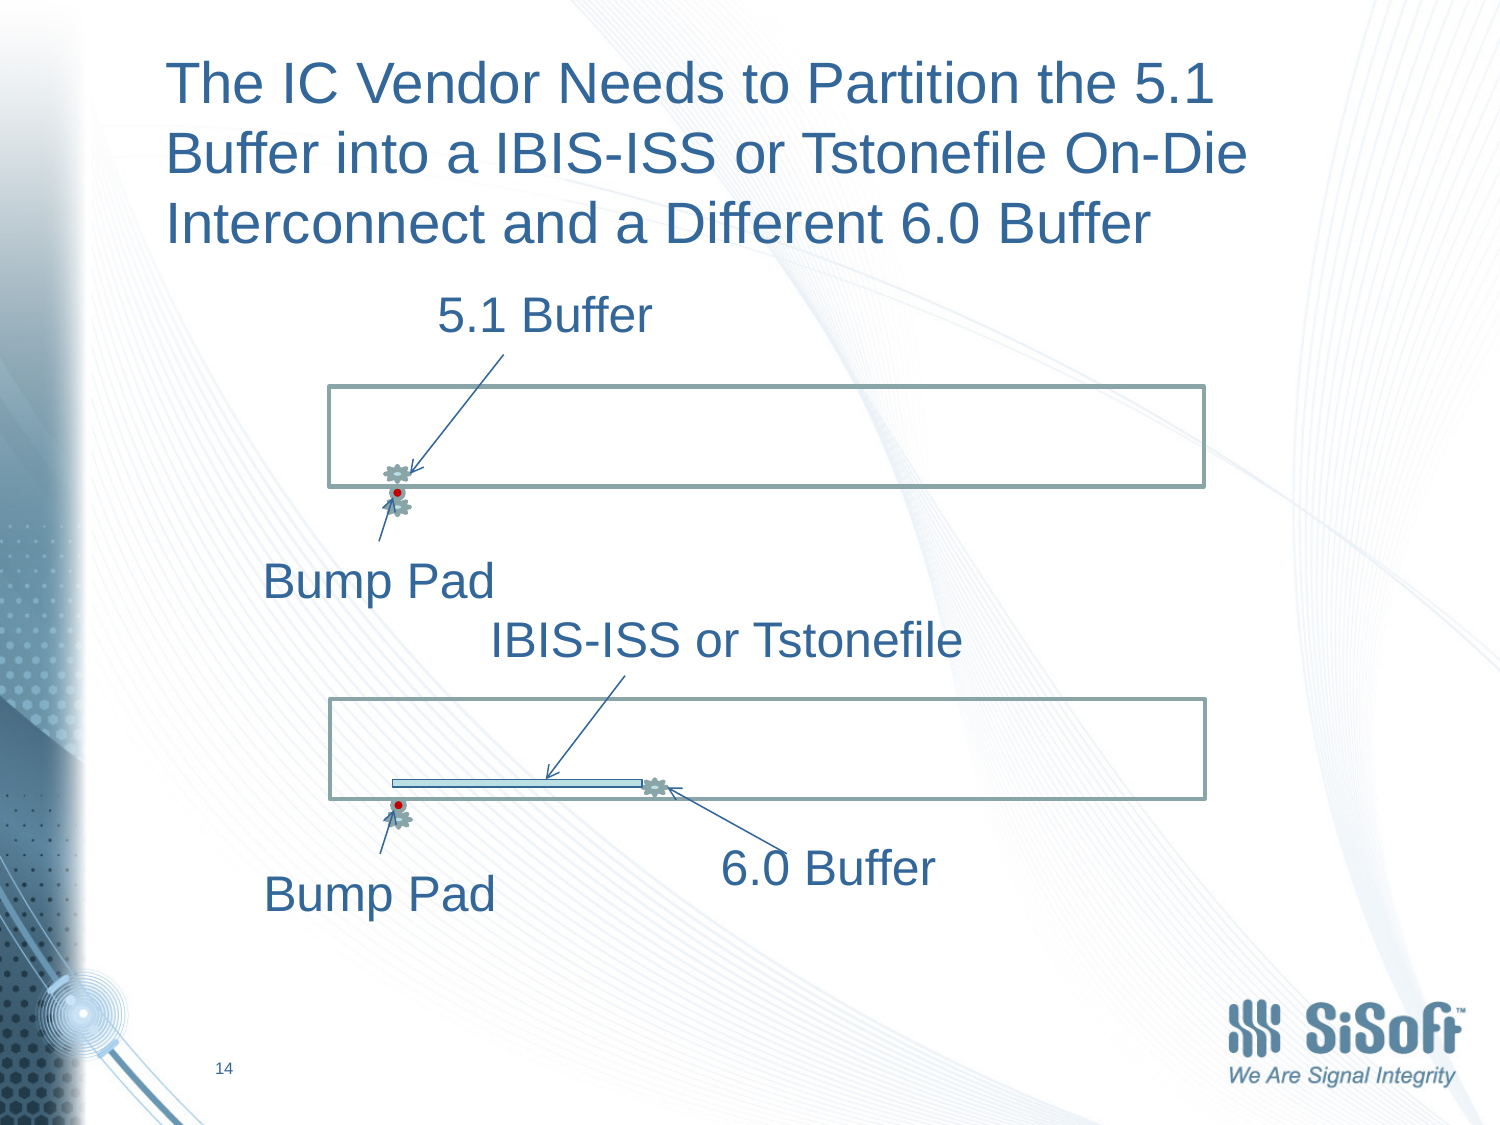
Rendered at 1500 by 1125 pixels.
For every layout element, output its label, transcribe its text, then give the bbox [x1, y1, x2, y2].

text_box [382, 463, 408, 485]
text_box 5.1 Buffer [422, 275, 669, 350]
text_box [545, 675, 626, 780]
text_box [400, 384, 1206, 489]
text_box [328, 697, 661, 801]
title The IC Vendor Needs to Partition the 5.1 Buffer into a IBIS-ISS or Tstonefile On-Die Interconnect and a Different 6.0 Buffer [150, 24, 1300, 276]
text_box [396, 809, 414, 830]
text_box [389, 484, 406, 500]
text_box Bump Pad [247, 541, 511, 616]
text_box 6.0 Buffer [705, 828, 952, 904]
text_box [630, 697, 1207, 801]
footer 14 [200, 1050, 975, 1104]
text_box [379, 809, 395, 854]
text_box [666, 787, 787, 854]
picture [0, 0, 1500, 1125]
text_box [392, 779, 549, 788]
text_box [327, 384, 404, 489]
text_box [621, 779, 643, 788]
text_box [409, 354, 504, 475]
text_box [378, 496, 394, 542]
text_box IBIS-ISS or Tstonefile [474, 599, 979, 675]
text_box [390, 796, 407, 813]
text_box Bump Pad [248, 853, 512, 929]
text_box [395, 496, 413, 517]
text_box [640, 777, 668, 798]
